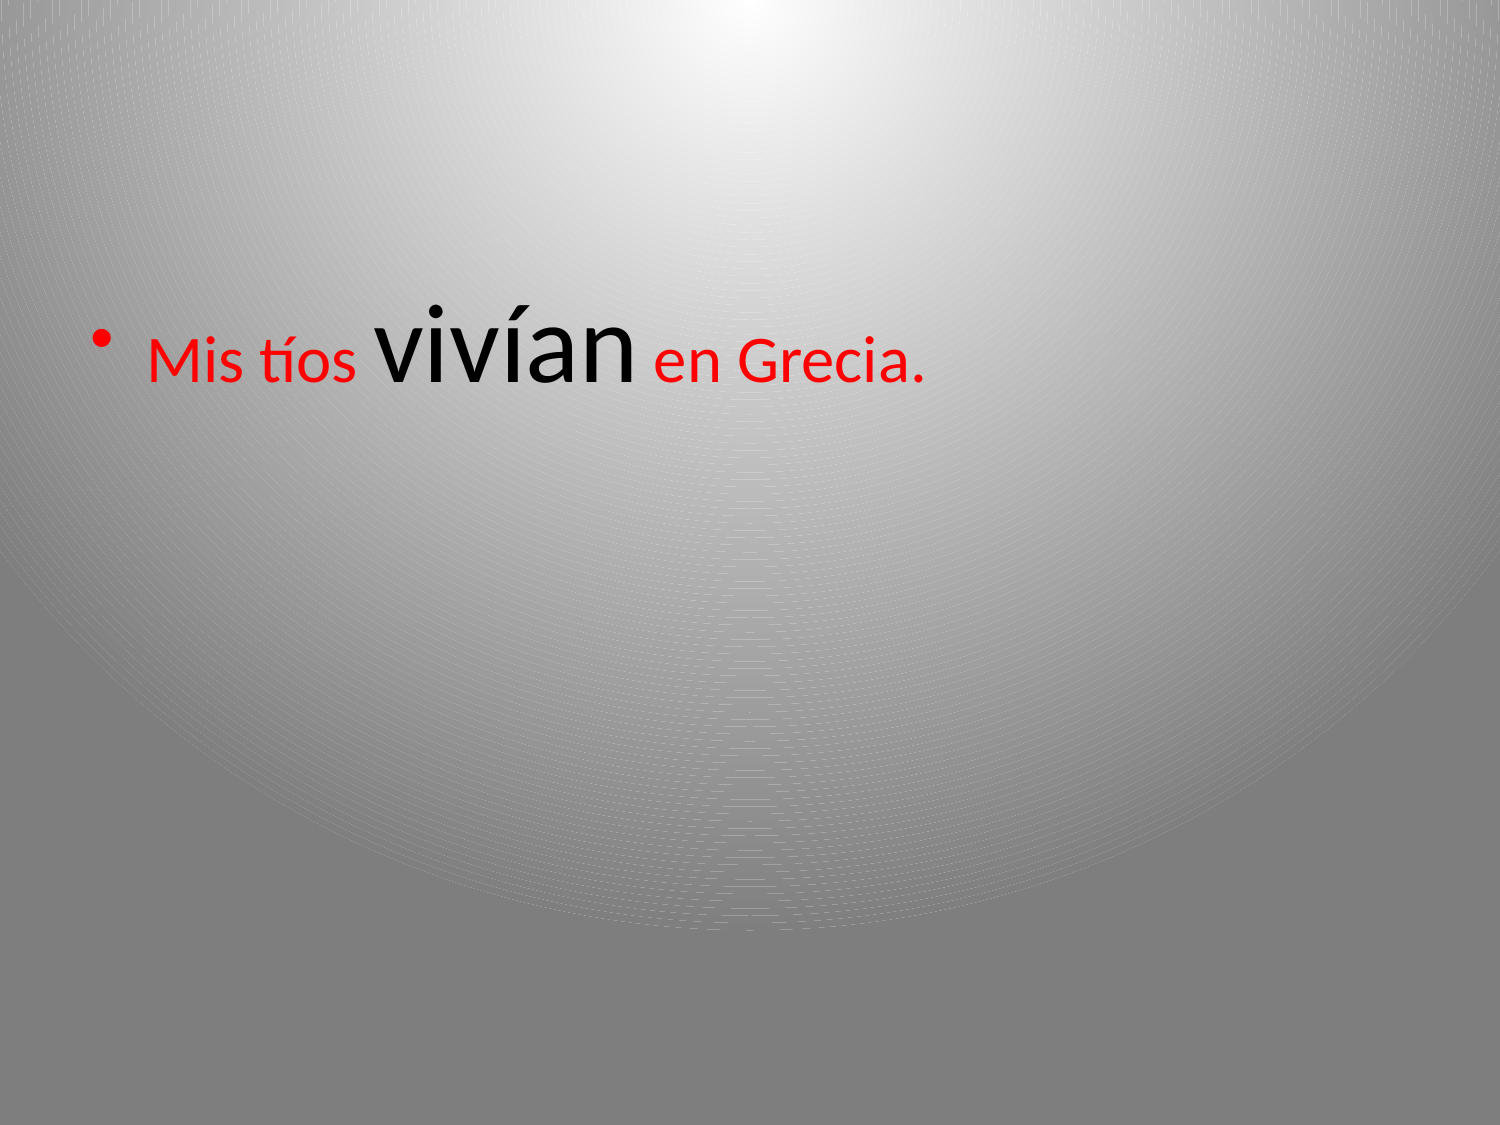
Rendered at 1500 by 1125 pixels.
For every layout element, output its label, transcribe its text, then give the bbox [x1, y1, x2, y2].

list Mis tíos vivían en Grecia. [75, 262, 1425, 1005]
